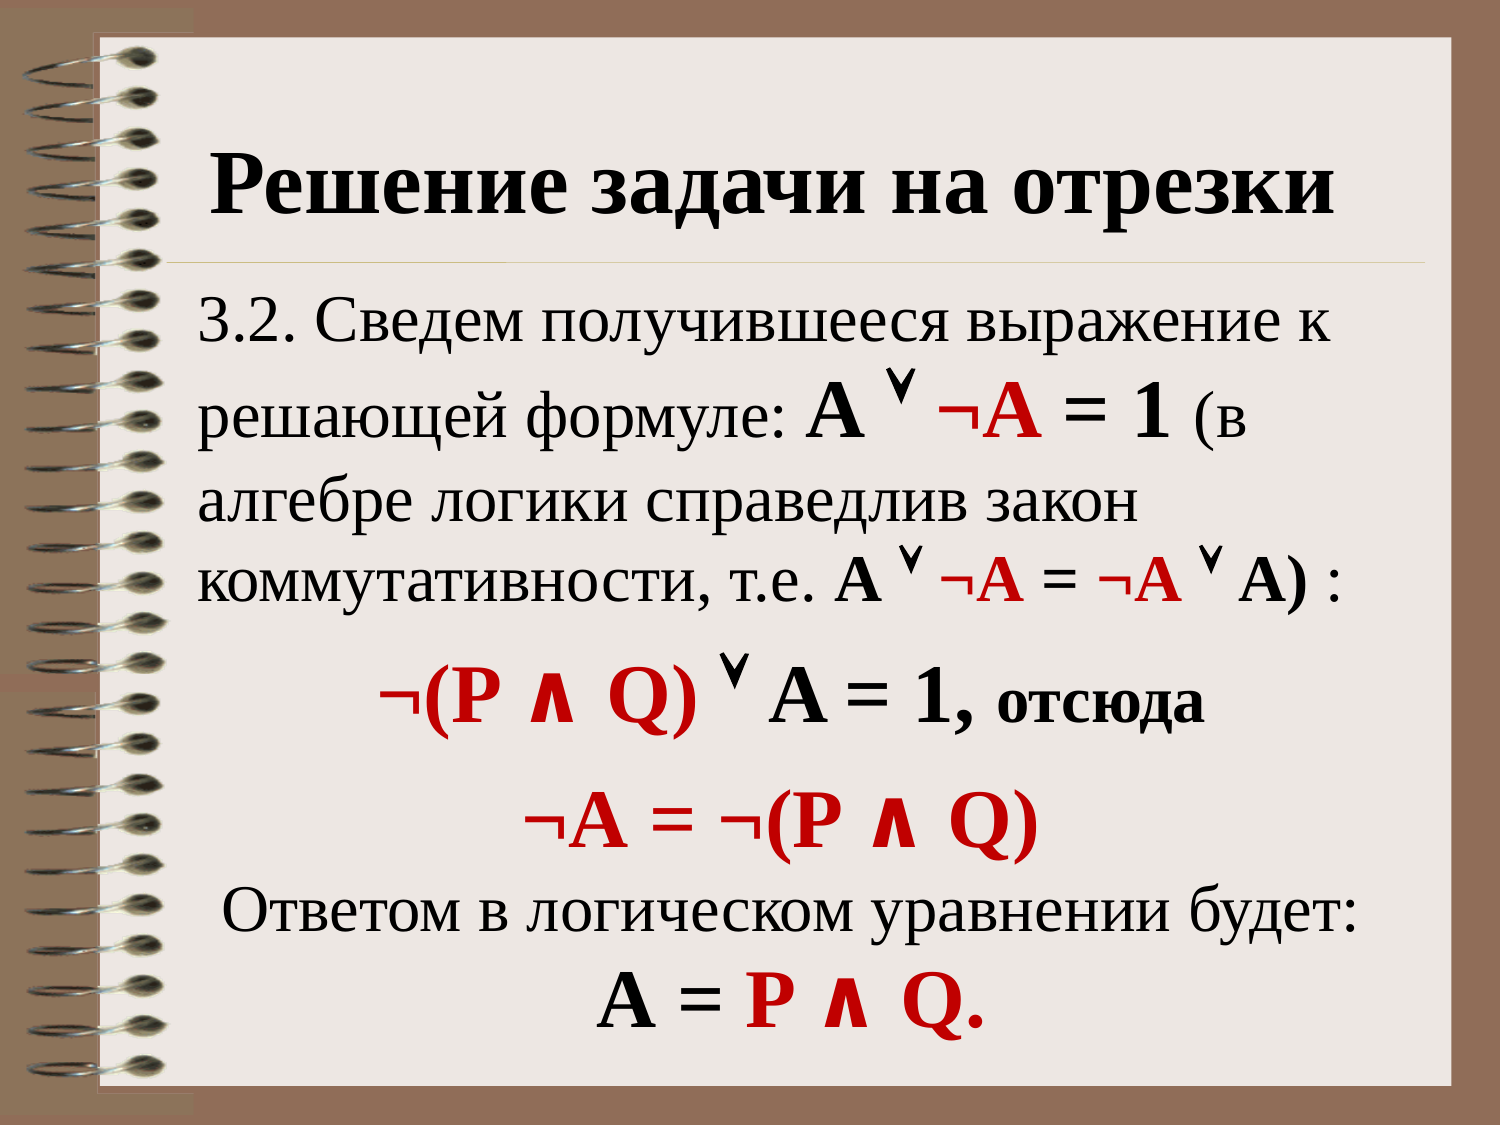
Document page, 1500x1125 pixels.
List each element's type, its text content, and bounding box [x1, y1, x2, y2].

picture [0, 692, 194, 1115]
text_box Решение задачи на отрезки [194, 114, 1436, 240]
picture [0, 8, 194, 674]
text_box 3.2. Сведем получившееся выражение к решающей формуле: А  ¬А = 1 (в алгебре логики справедлив закон коммутативности, т.е. А  ¬А = ¬А  А) : ¬(P ∧ Q)  A = 1, отсюда ¬А = ¬(P ∧ Q) Ответом в логическом уравнении будет: А = P ∧ Q. [182, 267, 1400, 1052]
